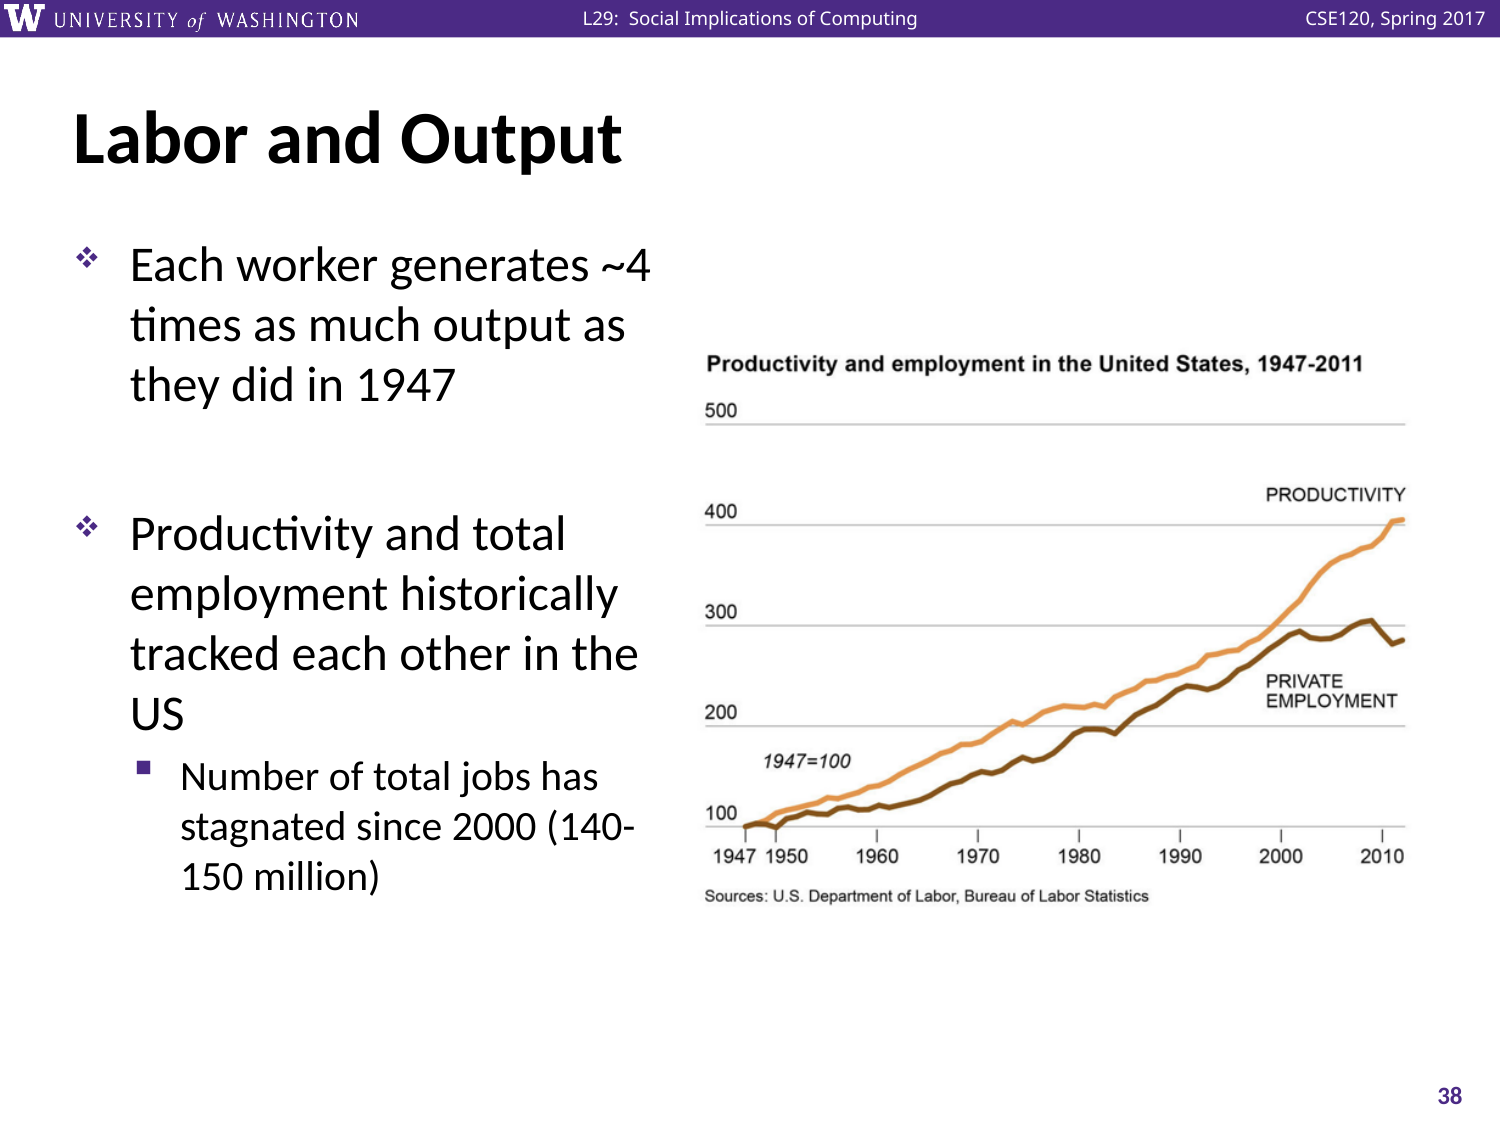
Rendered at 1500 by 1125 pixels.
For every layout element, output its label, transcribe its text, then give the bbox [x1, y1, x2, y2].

list Each worker generates ~4 times as much output as they did in 1947 Productivity and total employment historically tracked each other in the US Number of total jobs has stagnated since 2000 (140-150 million) [58, 223, 704, 1040]
slide_number 38 [1400, 1065, 1500, 1125]
picture [4, 4, 358, 32]
title Labor and Output [58, 71, 1438, 197]
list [687, 337, 1438, 925]
